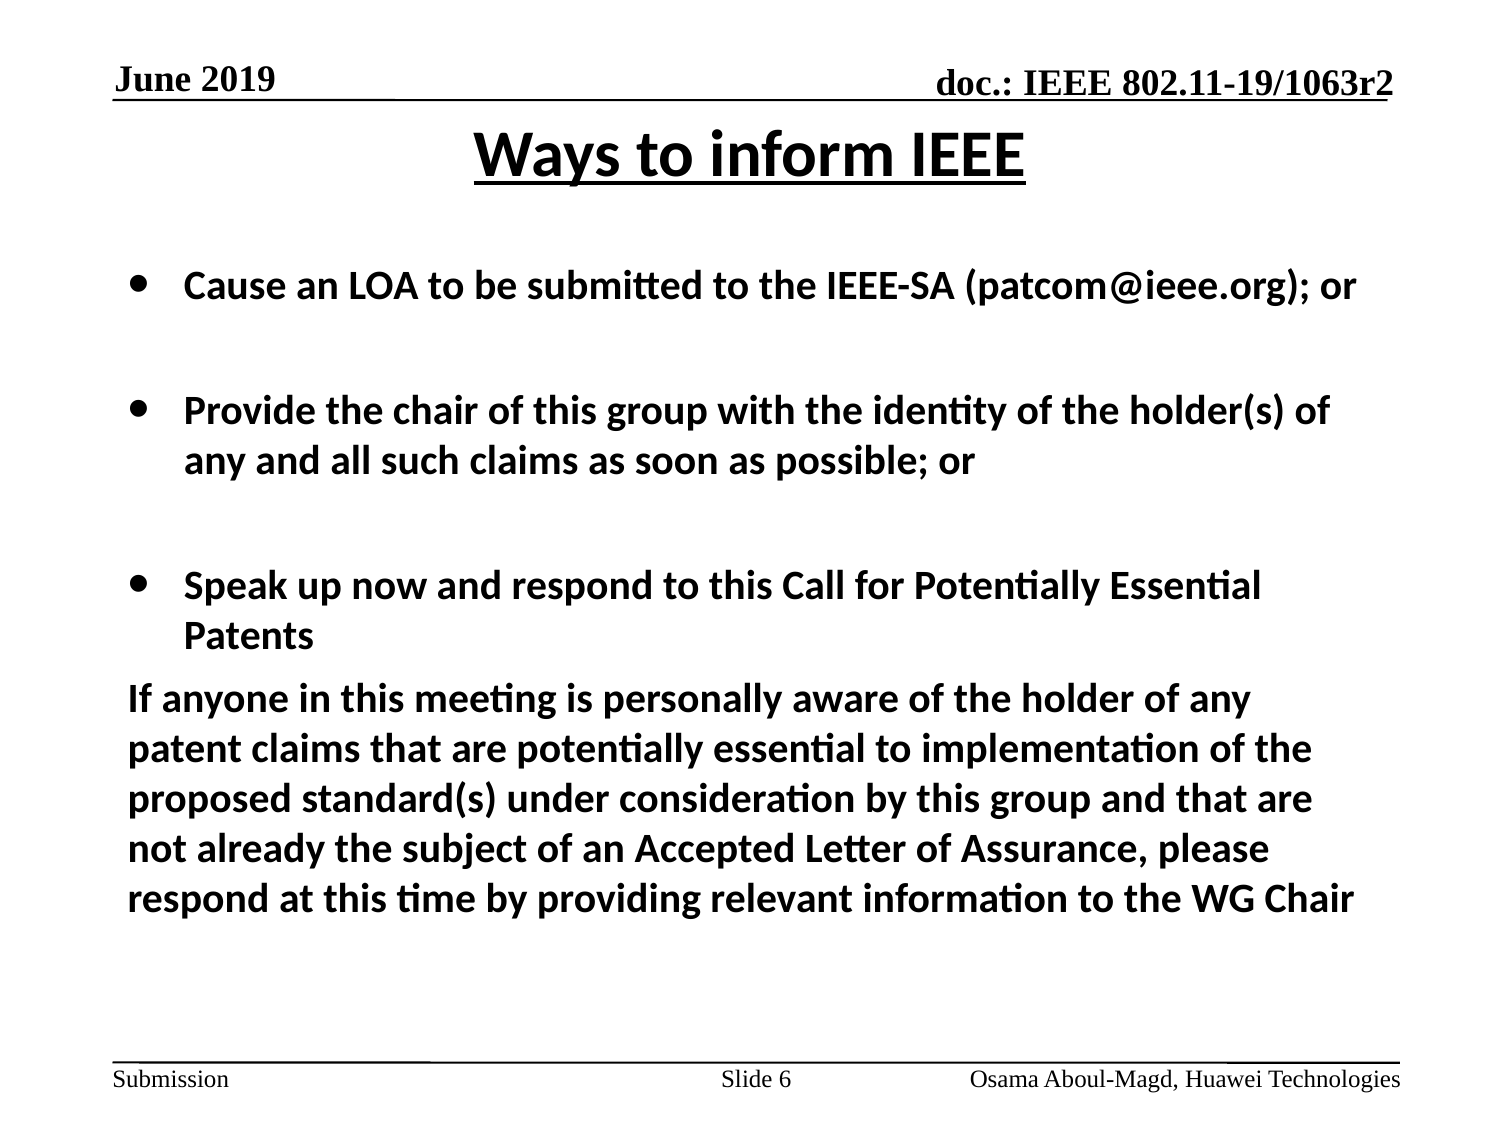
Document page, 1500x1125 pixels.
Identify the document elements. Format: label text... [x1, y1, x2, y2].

slide_number Slide 6 [712, 1061, 800, 1123]
footer Osama Aboul-Magd, Huawei Technologies [878, 1061, 1402, 1093]
title Ways to inform IEEE [112, 112, 1388, 188]
list Cause an LOA to be submitted to the IEEE-SA (patcom@ieee.org); or Provide the chair of this group with the identity of the holder(s) of any and all such claims as soon as possible; or Speak up now and respond to this Call for Potentially Essential Patents If anyone in this meeting is personally aware of the holder of any patent claims that are potentially essential to implementation of the proposed standard(s) under consideration by this group and that are not already the subject of an Accepted Letter of Assurance, please respond at this time by providing relevant information to the WG Chair [112, 250, 1388, 926]
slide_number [114, 54, 423, 100]
